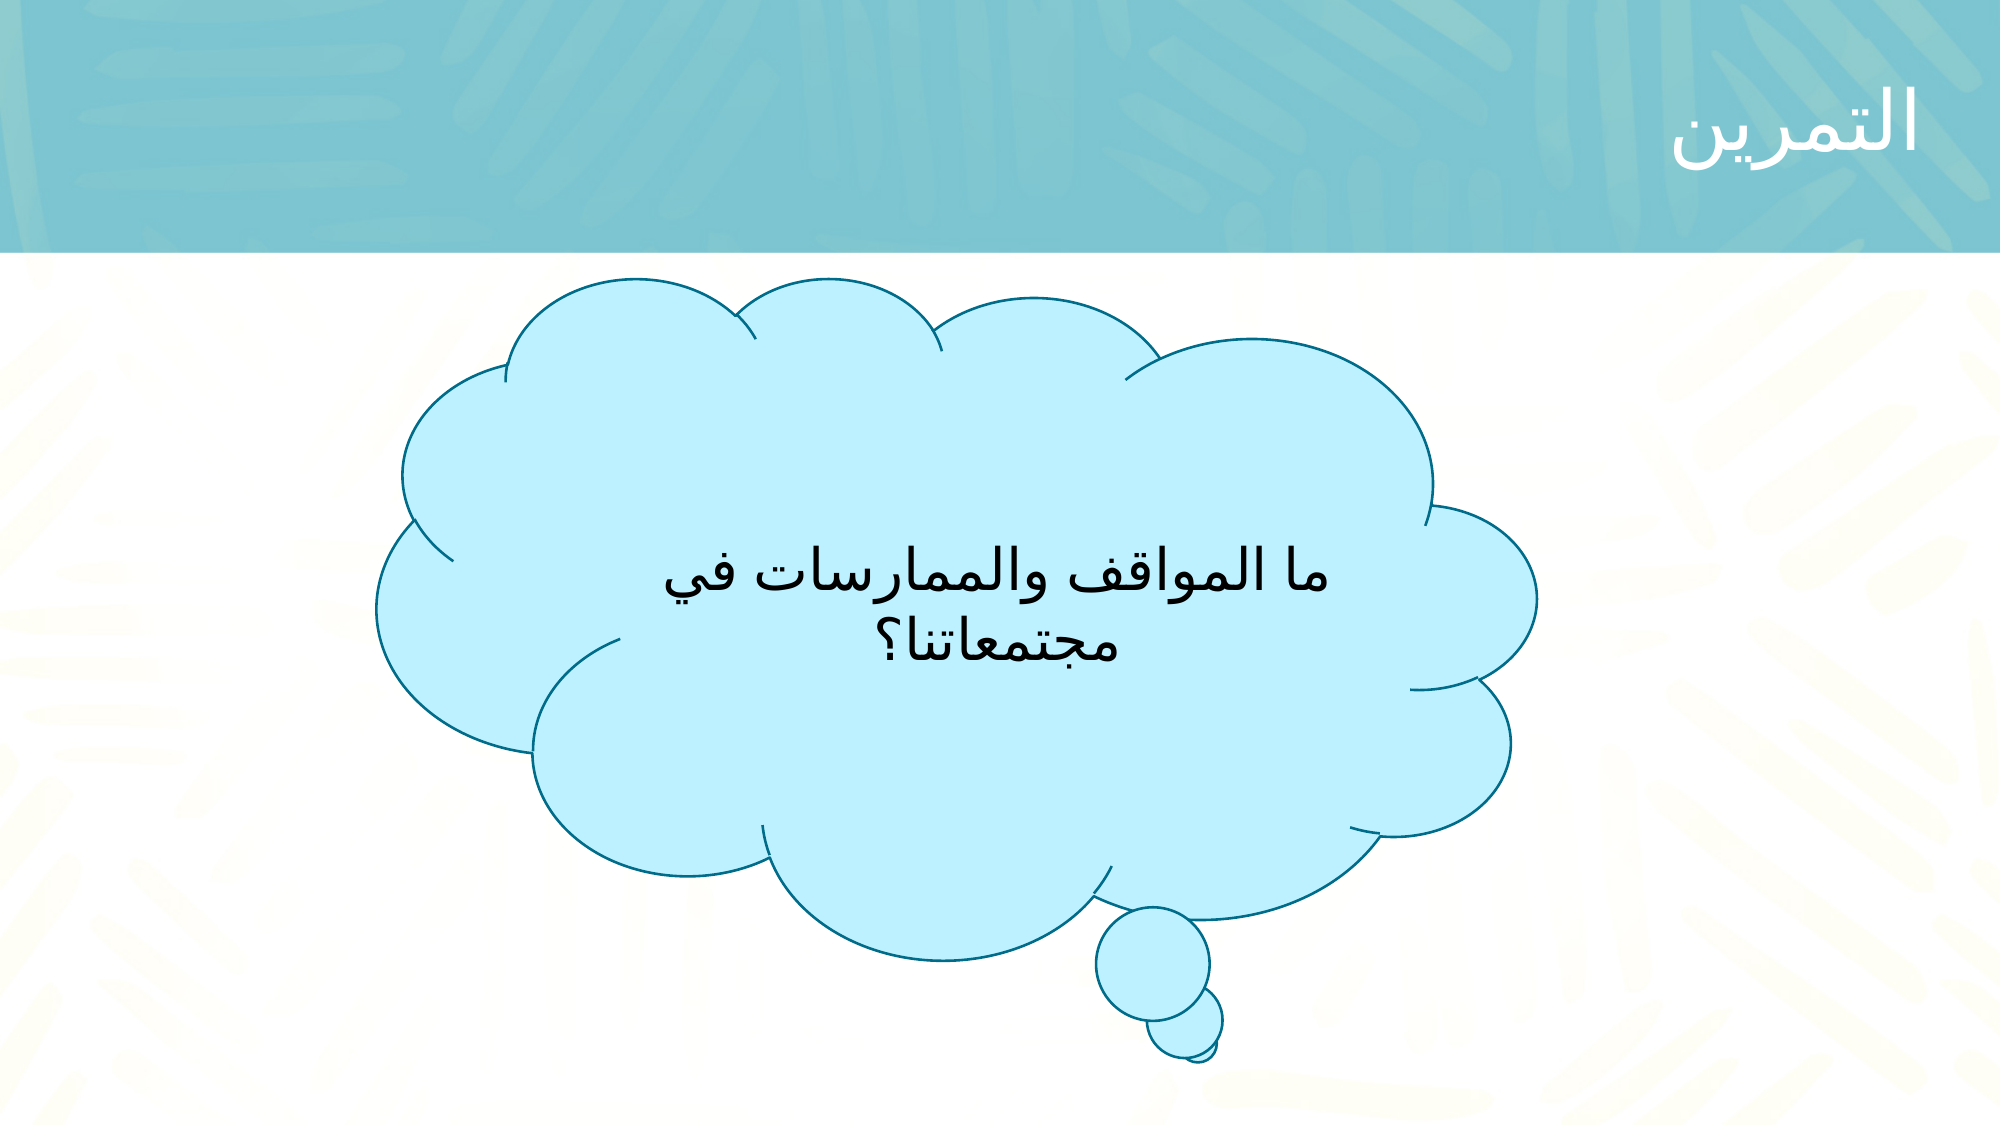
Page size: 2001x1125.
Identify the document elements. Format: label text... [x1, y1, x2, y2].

text_box ما المواقف والممارسات في مجتمعاتنا؟ [375, 277, 1539, 1064]
title التمرين [61, 33, 1938, 220]
picture [0, 0, 2000, 1125]
